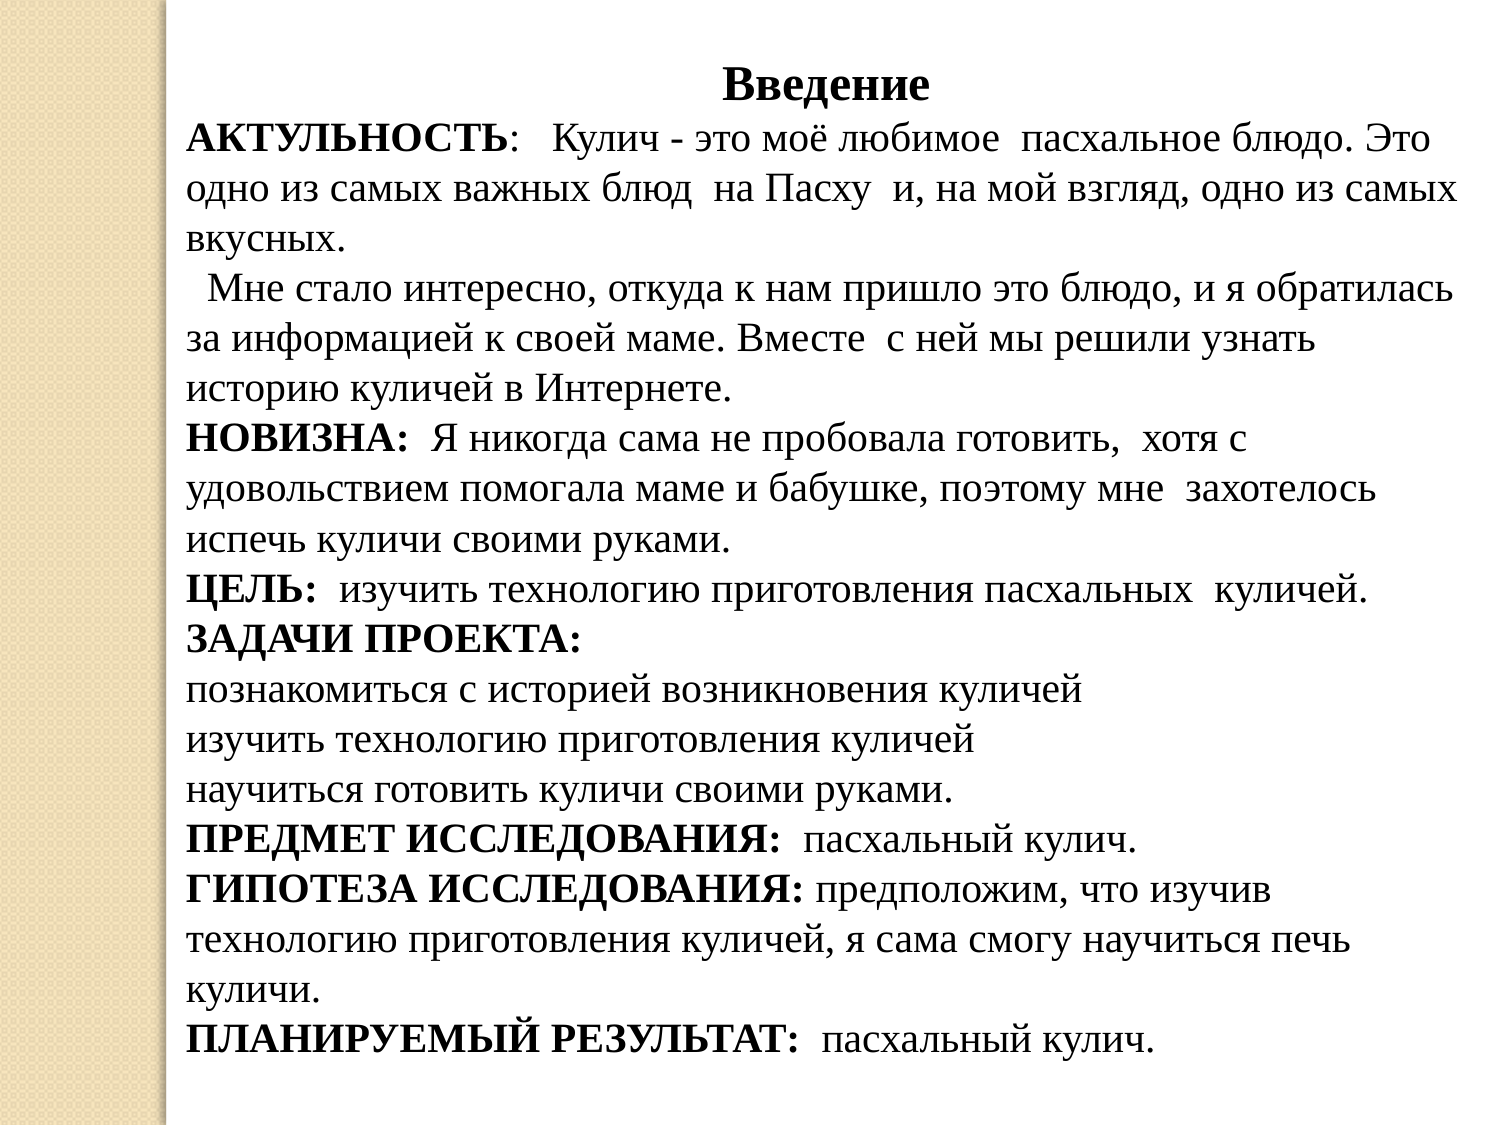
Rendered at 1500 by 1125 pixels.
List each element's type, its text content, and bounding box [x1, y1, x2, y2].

text_box Введение АКТУЛЬНОСТЬ: Кулич - это моё любимое пасхальное блюдо. Это одно из самых важных блюд на Пасху и, на мой взгляд, одно из самых вкусных. Мне стало интересно, откуда к нам пришло это блюдо, и я обратилась за информацией к своей маме. Вместе с ней мы решили узнать историю куличей в Интернете. НОВИЗНА: Я никогда сама не пробовала готовить, хотя с удовольствием помогала маме и бабушке, поэтому мне захотелось испечь куличи своими руками. ЦЕЛЬ: изучить технологию приготовления пасхальных куличей. ЗАДАЧИ ПРОЕКТА: познакомиться с историей возникновения куличей изучить технологию приготовления куличей научиться готовить куличи своими руками. ПРЕДМЕТ ИССЛЕДОВАНИЯ: пасхальный кулич. ГИПОТЕЗА ИССЛЕДОВАНИЯ: предположим, что изучив технологию приготовления куличей, я сама смогу научиться печь куличи. ПЛАНИРУЕМЫЙ РЕЗУЛЬТАТ: пасхальный кулич. [171, 42, 1483, 1113]
